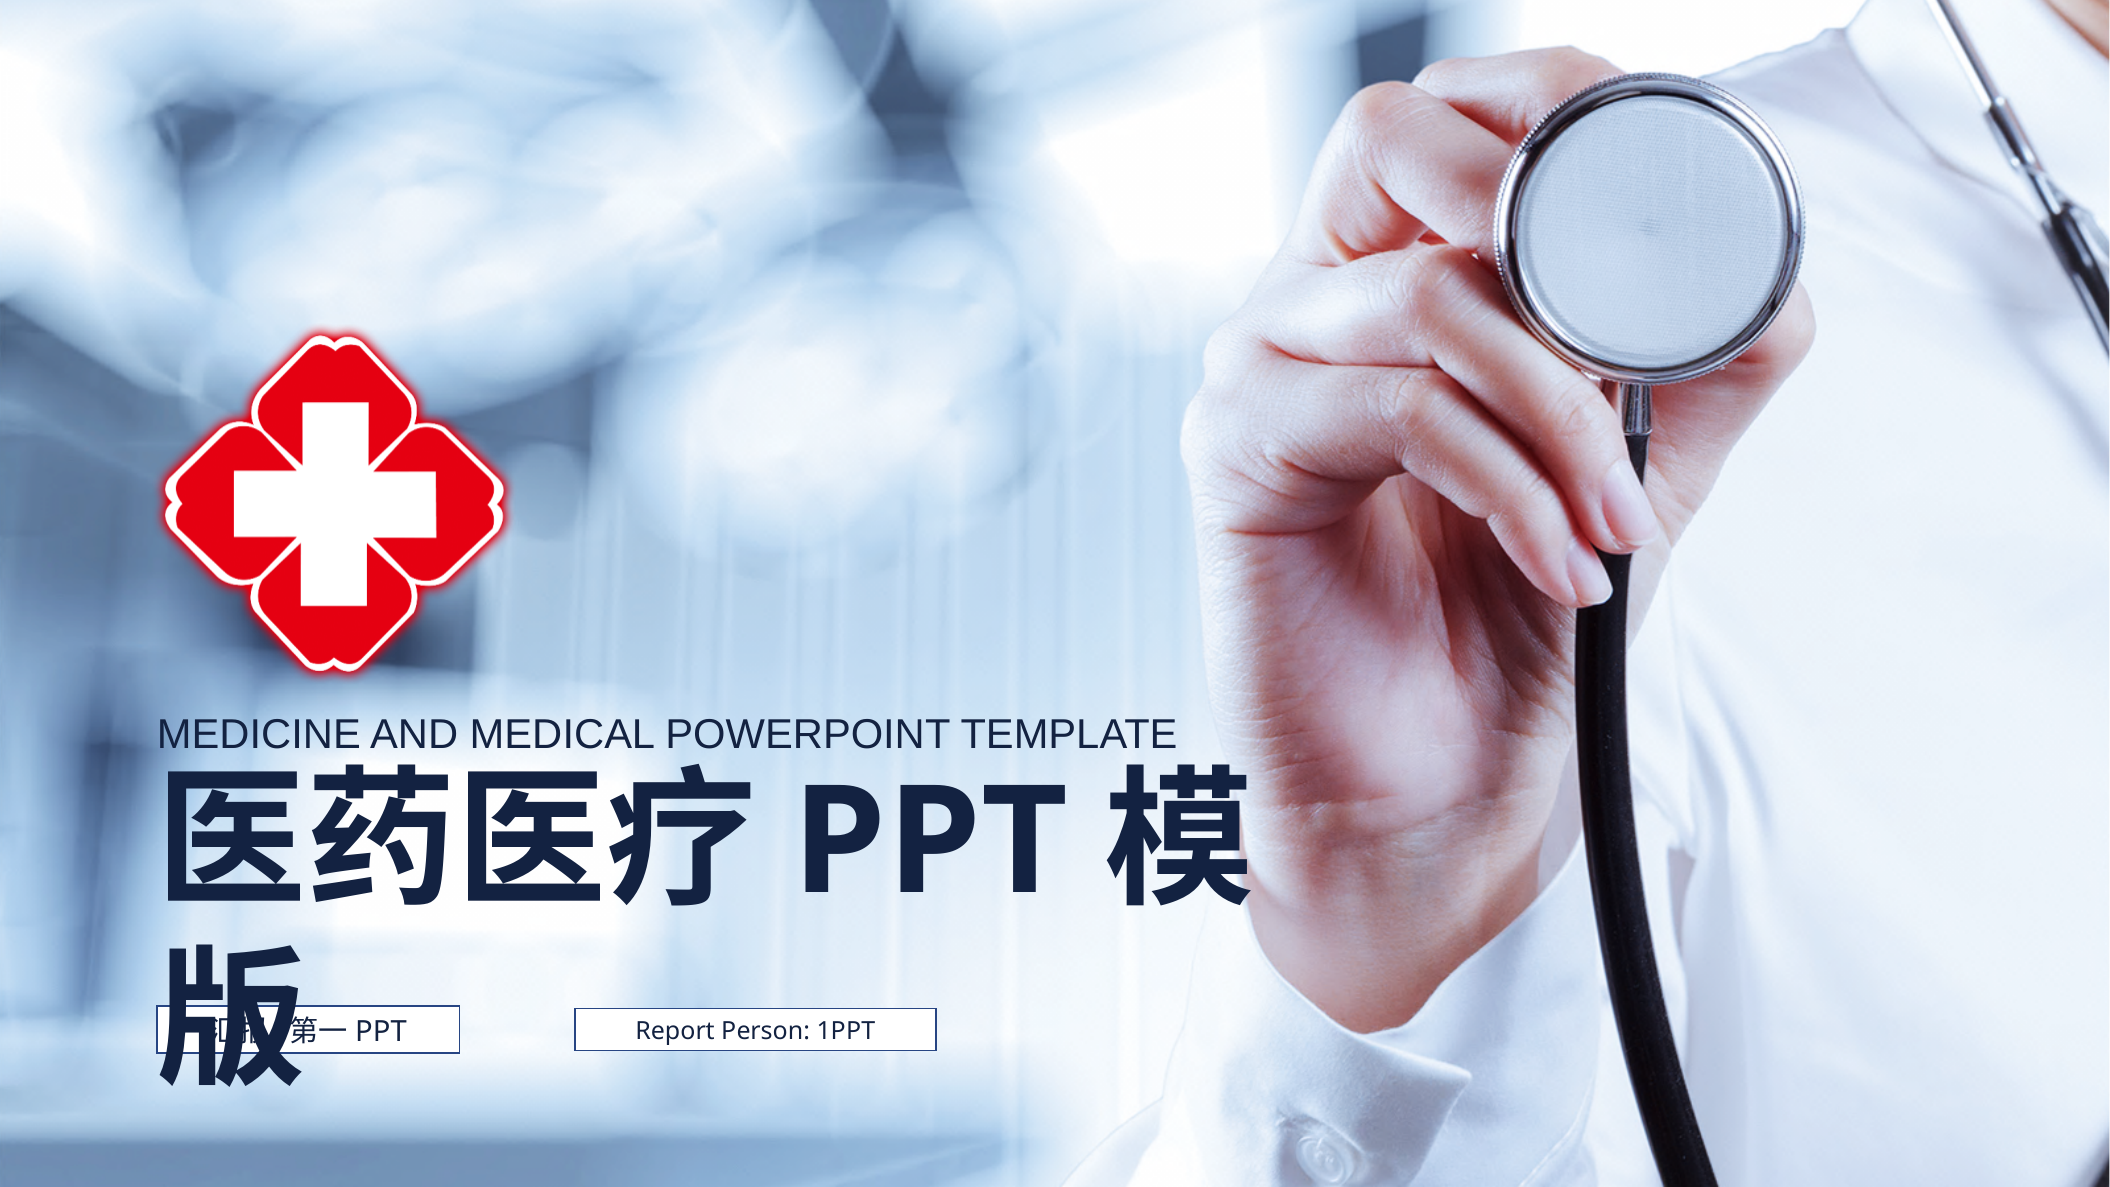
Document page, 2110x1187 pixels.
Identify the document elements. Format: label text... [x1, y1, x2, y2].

text_box [0, 0, 2110, 1187]
text_box 医药医疗PPT模版 [156, 742, 1374, 1103]
text_box MEDICINE AND MEDICAL POWERPOINT TEMPLATE [156, 707, 1299, 742]
picture [121, 289, 547, 718]
